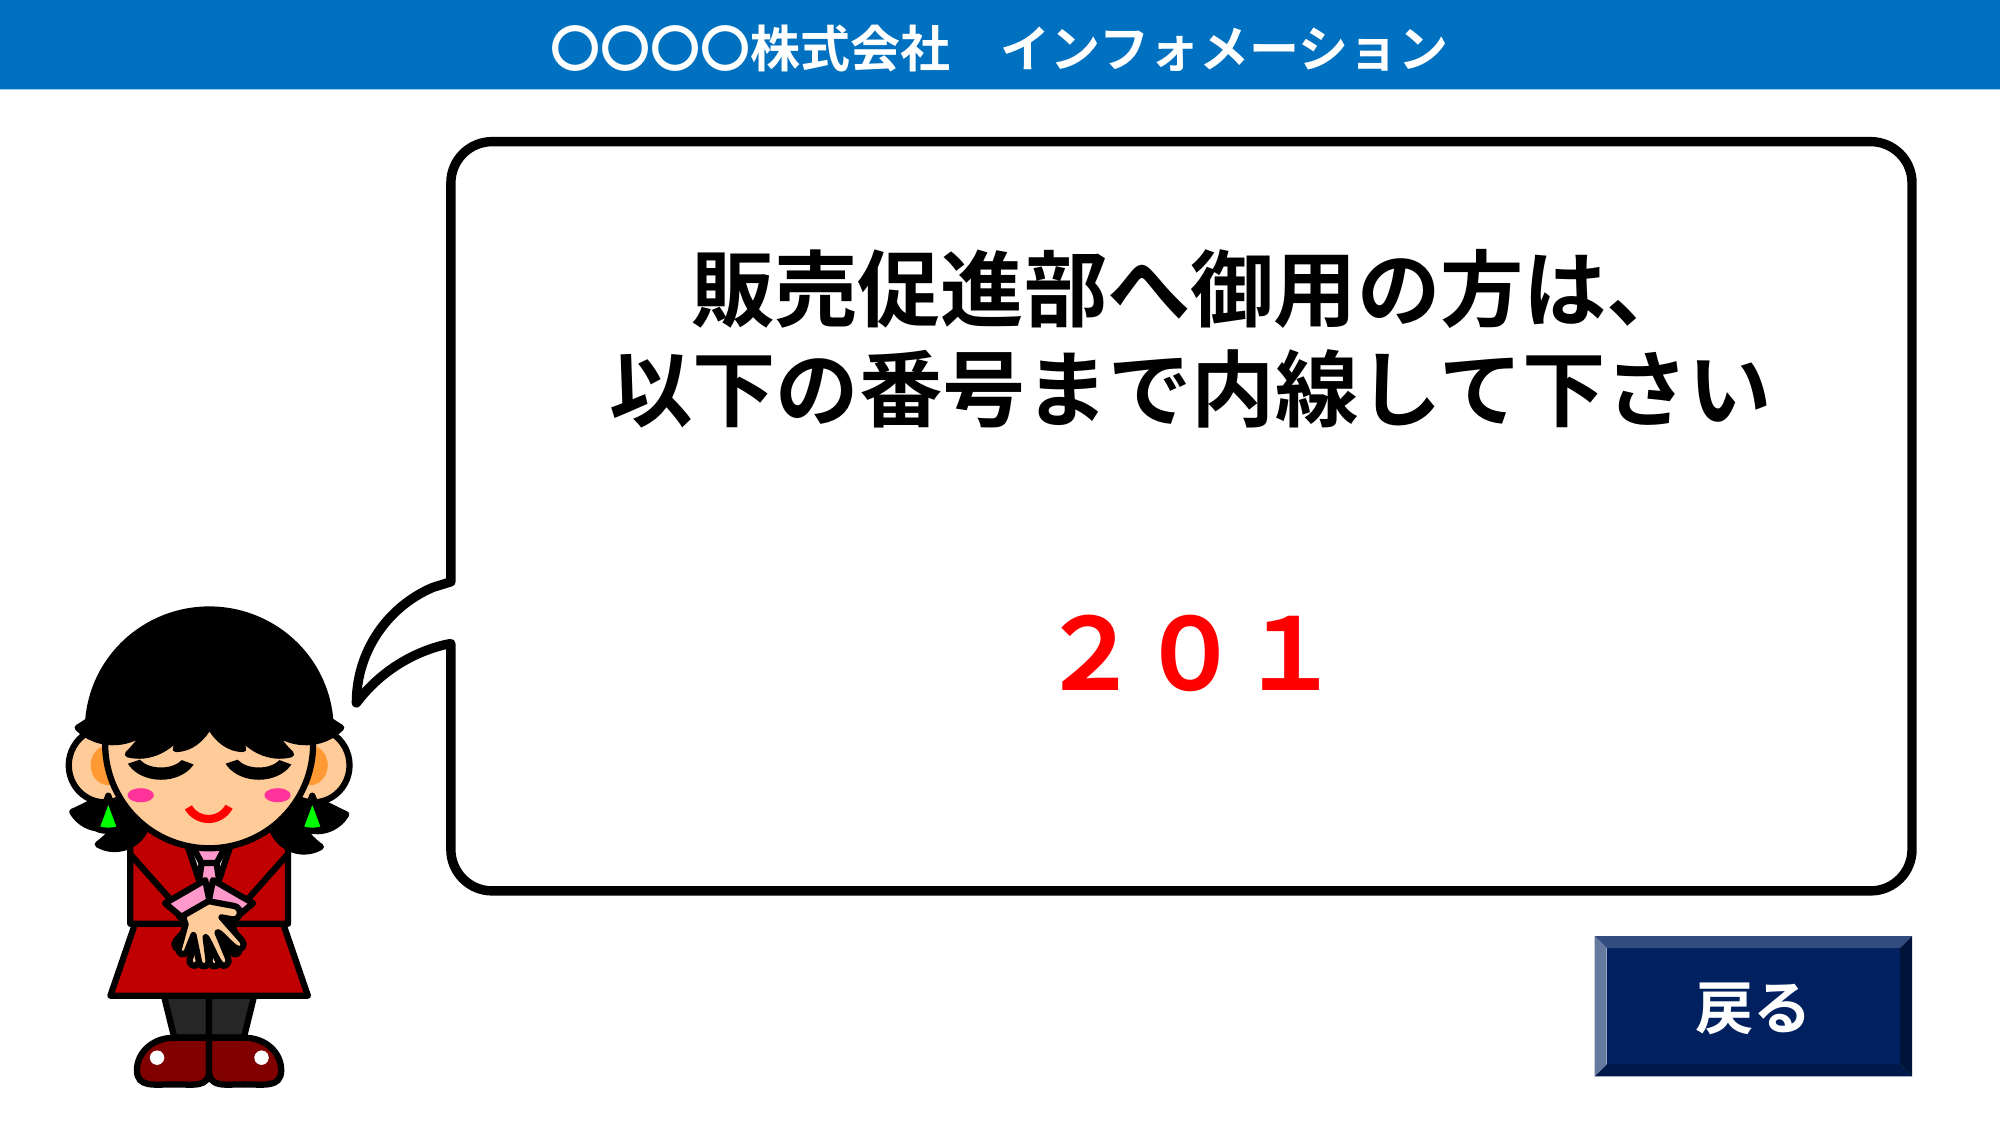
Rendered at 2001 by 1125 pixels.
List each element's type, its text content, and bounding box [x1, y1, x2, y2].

text_box 販売促進部へ御用の方は、 以下の番号まで内線して下さい [594, 229, 1788, 445]
text_box 戻る [1594, 936, 1913, 1077]
text_box ２０１ [1025, 583, 1356, 718]
text_box 〇〇〇〇株式会社 インフォメーション [0, 0, 2000, 90]
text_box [68, 609, 350, 1085]
text_box [356, 141, 1913, 891]
